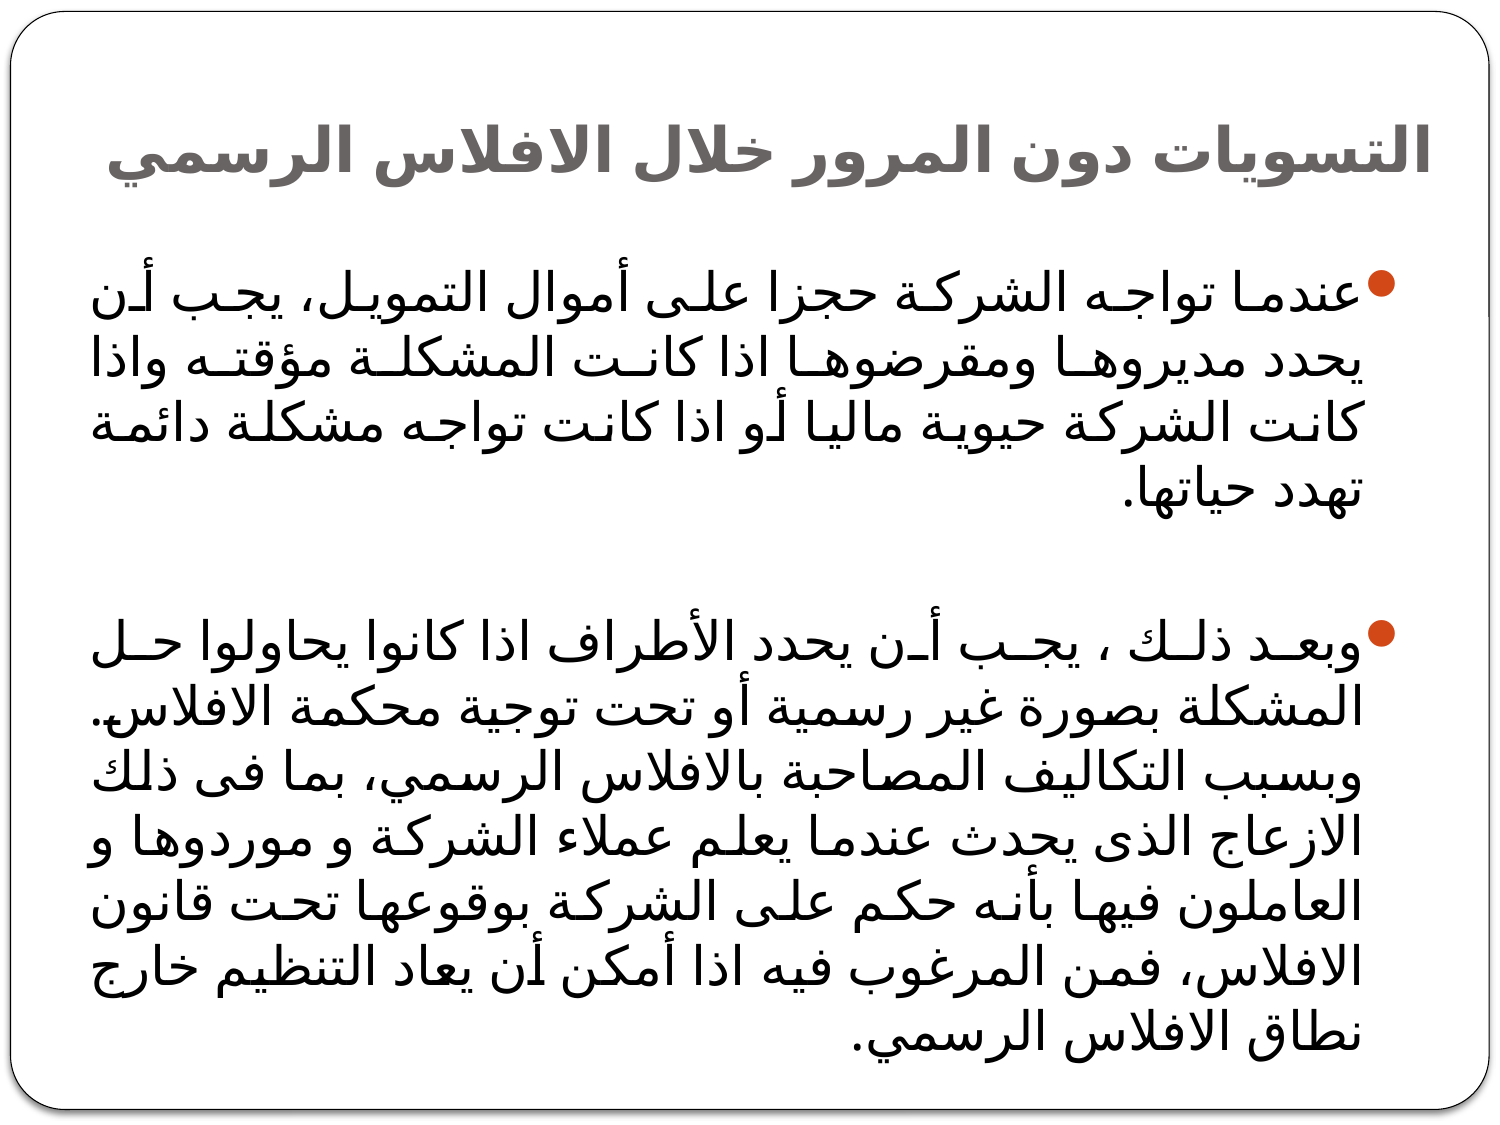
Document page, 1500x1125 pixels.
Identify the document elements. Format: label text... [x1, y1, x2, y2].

title التسويات دون المرور خلال الافلاس الرسمي [37, 45, 1450, 200]
list عندما تواجه الشركة حجزا على أموال التمويل، يجب أن يحدد مديروها ومقرضوها اذا كانت المشكلة مؤقته واذا كانت الشركة حيوية ماليا أو اذا كانت تواجه مشكلة دائمة تهدد حياتها. وبعد ذلك ، يجب أن يحدد الأطراف اذا كانوا يحاولوا حل المشكلة بصورة غير رسمية أو تحت توجية محكمة الافلاس. وبسبب التكاليف المصاحبة بالافلاس الرسمي، بما فى ذلك الازعاج الذى يحدث عندما يعلم عملاء الشركة و موردوها و العاملون فيها بأنه حكم على الشركة بوقوعها تحت قانون الافلاس، فمن المرغوب فيه اذا أمكن أن يعاد التنظيم خارج نطاق الافلاس الرسمي. [75, 249, 1425, 988]
